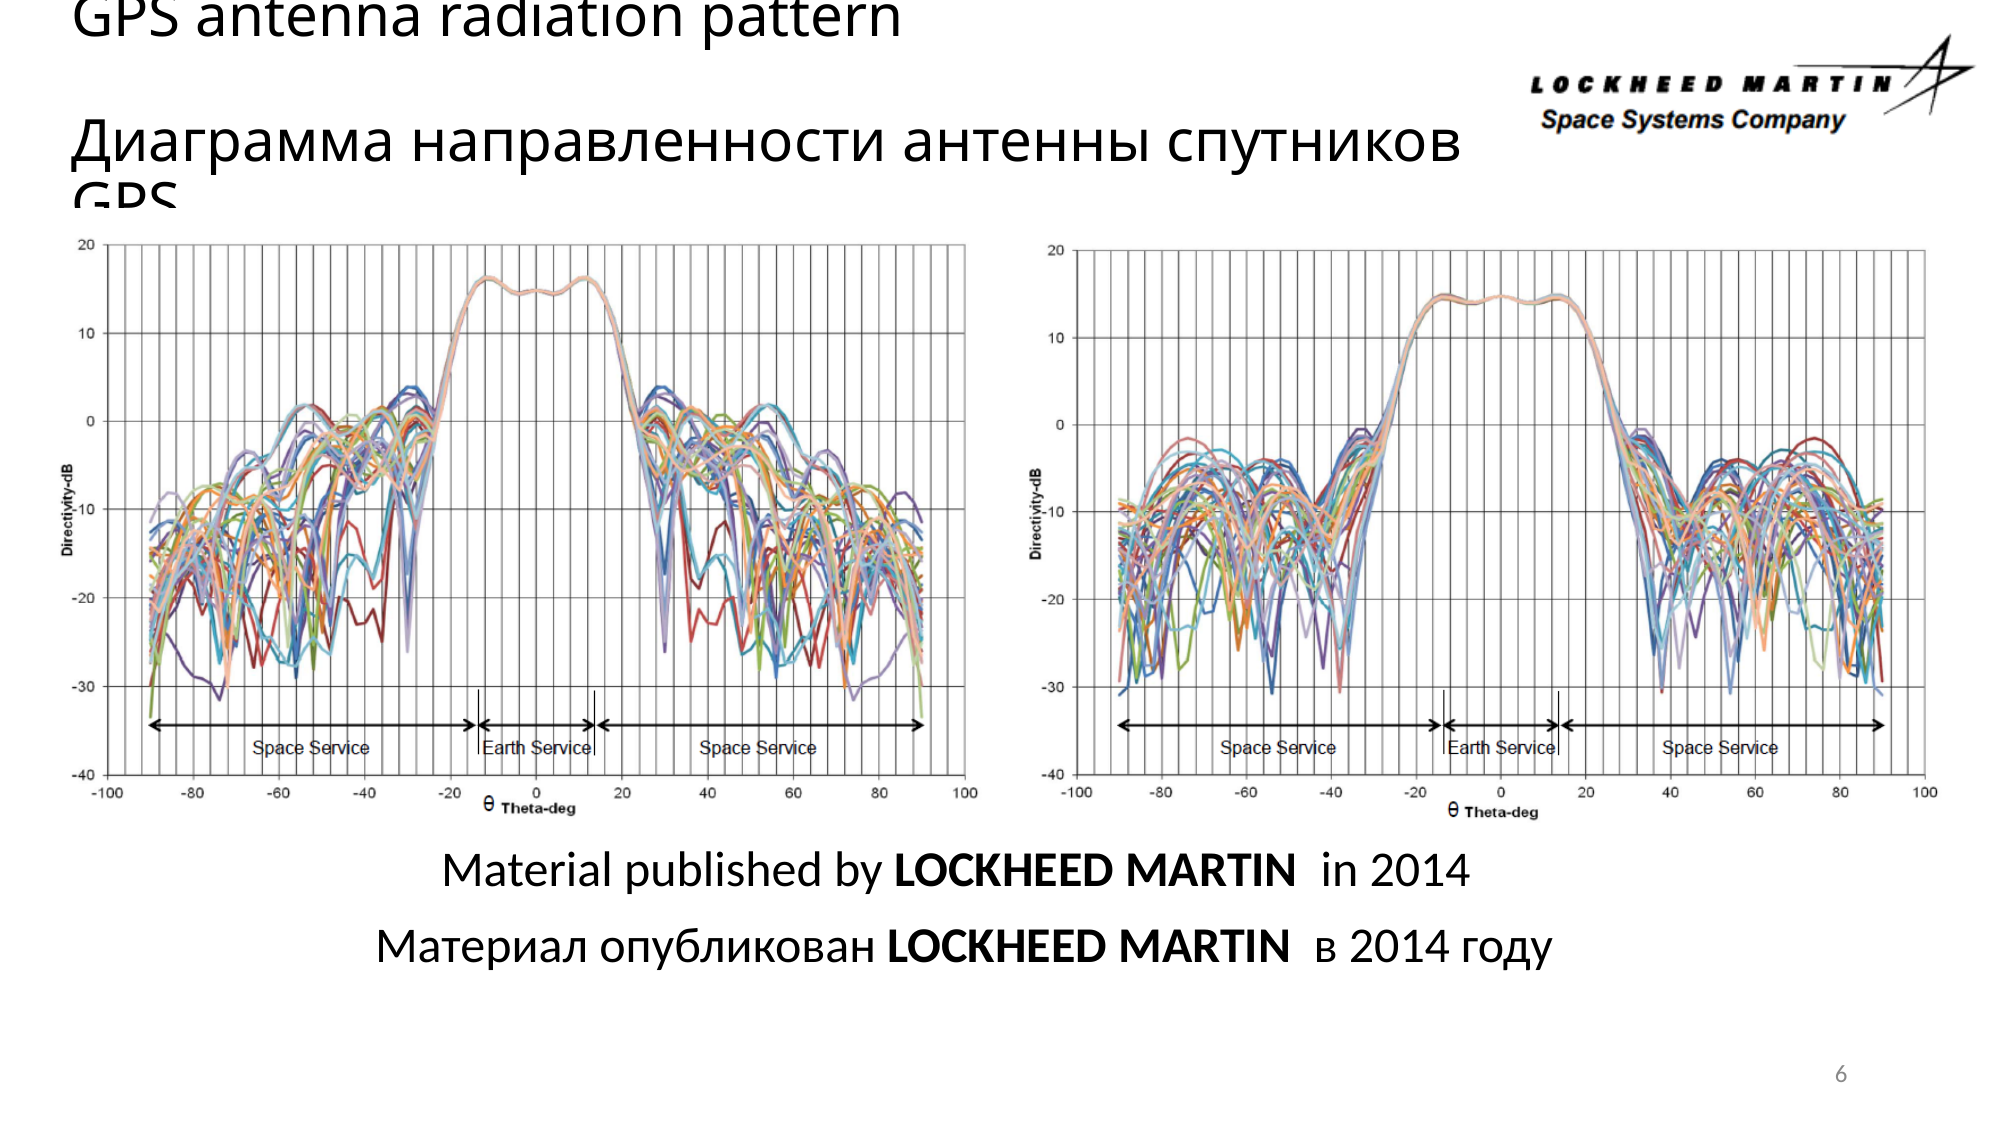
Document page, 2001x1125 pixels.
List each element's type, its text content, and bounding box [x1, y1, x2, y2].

text_box Material published by LOCKHEED MARTIN in 2014 [426, 834, 1497, 904]
picture [1497, 7, 1992, 174]
text_box Материал опубликован LOCKHEED MARTIN в 2014 году [360, 904, 1569, 980]
slide_number 6 [1412, 1042, 1863, 1103]
title GPS antenna radiation pattern Диаграмма направленности антенны спутников GPS [55, 28, 1498, 195]
picture [39, 208, 1963, 834]
